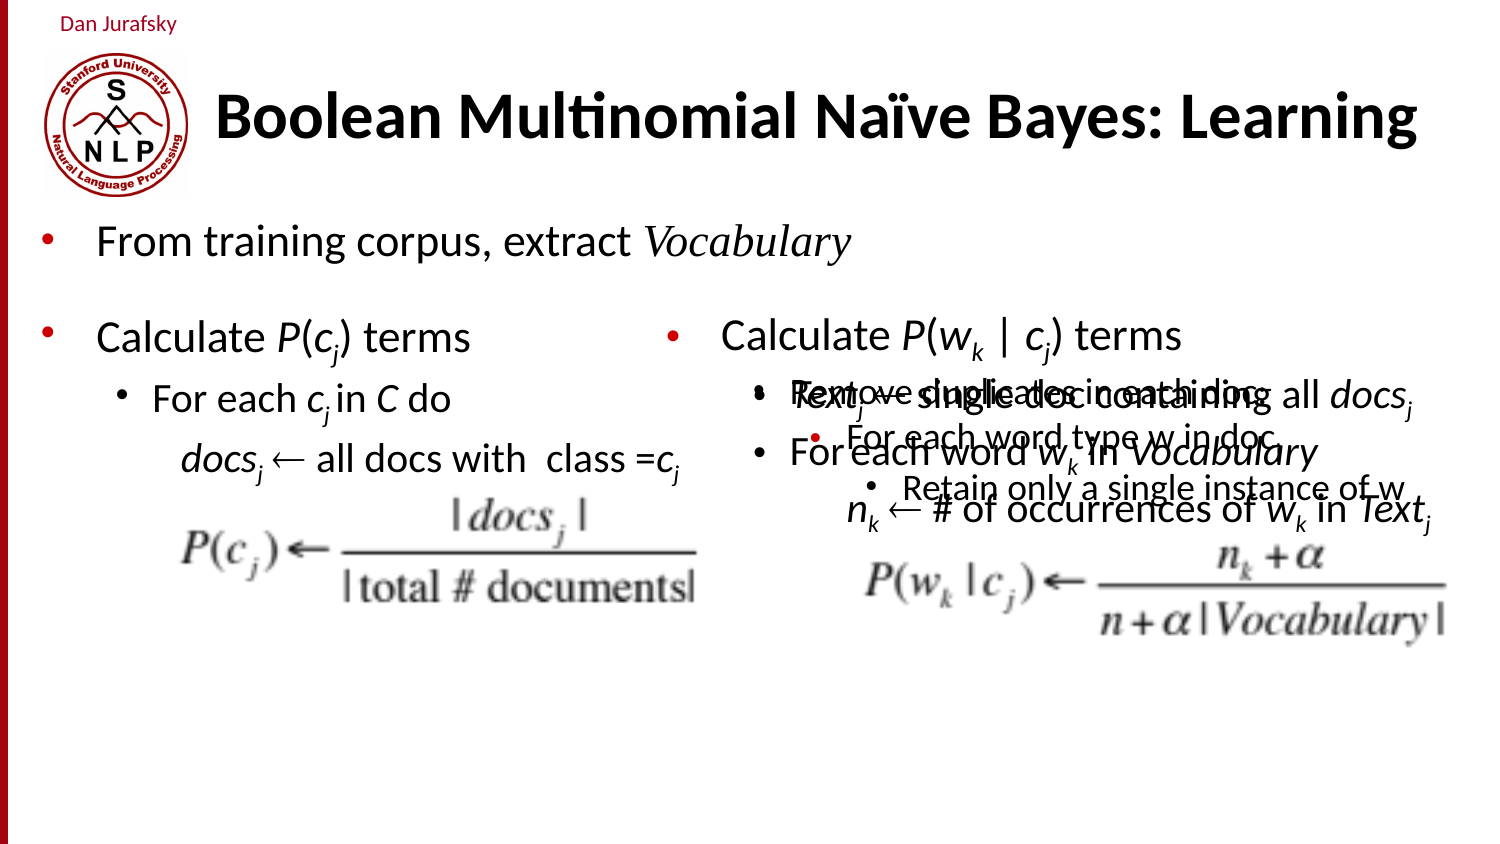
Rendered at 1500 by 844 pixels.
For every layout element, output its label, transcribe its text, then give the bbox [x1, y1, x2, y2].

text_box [662, 359, 1500, 651]
picture [44, 53, 188, 197]
text_box From training corpus, extract Vocabulary [24, 209, 913, 272]
title Boolean Multinomial Naïve Bayes: Learning [200, 18, 1475, 160]
list Calculate P(cj) terms For each cj in C do docsj  all docs with class =cj [24, 299, 775, 735]
text_box Calculate P(wk | cj) terms [650, 296, 1500, 385]
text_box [174, 484, 657, 607]
